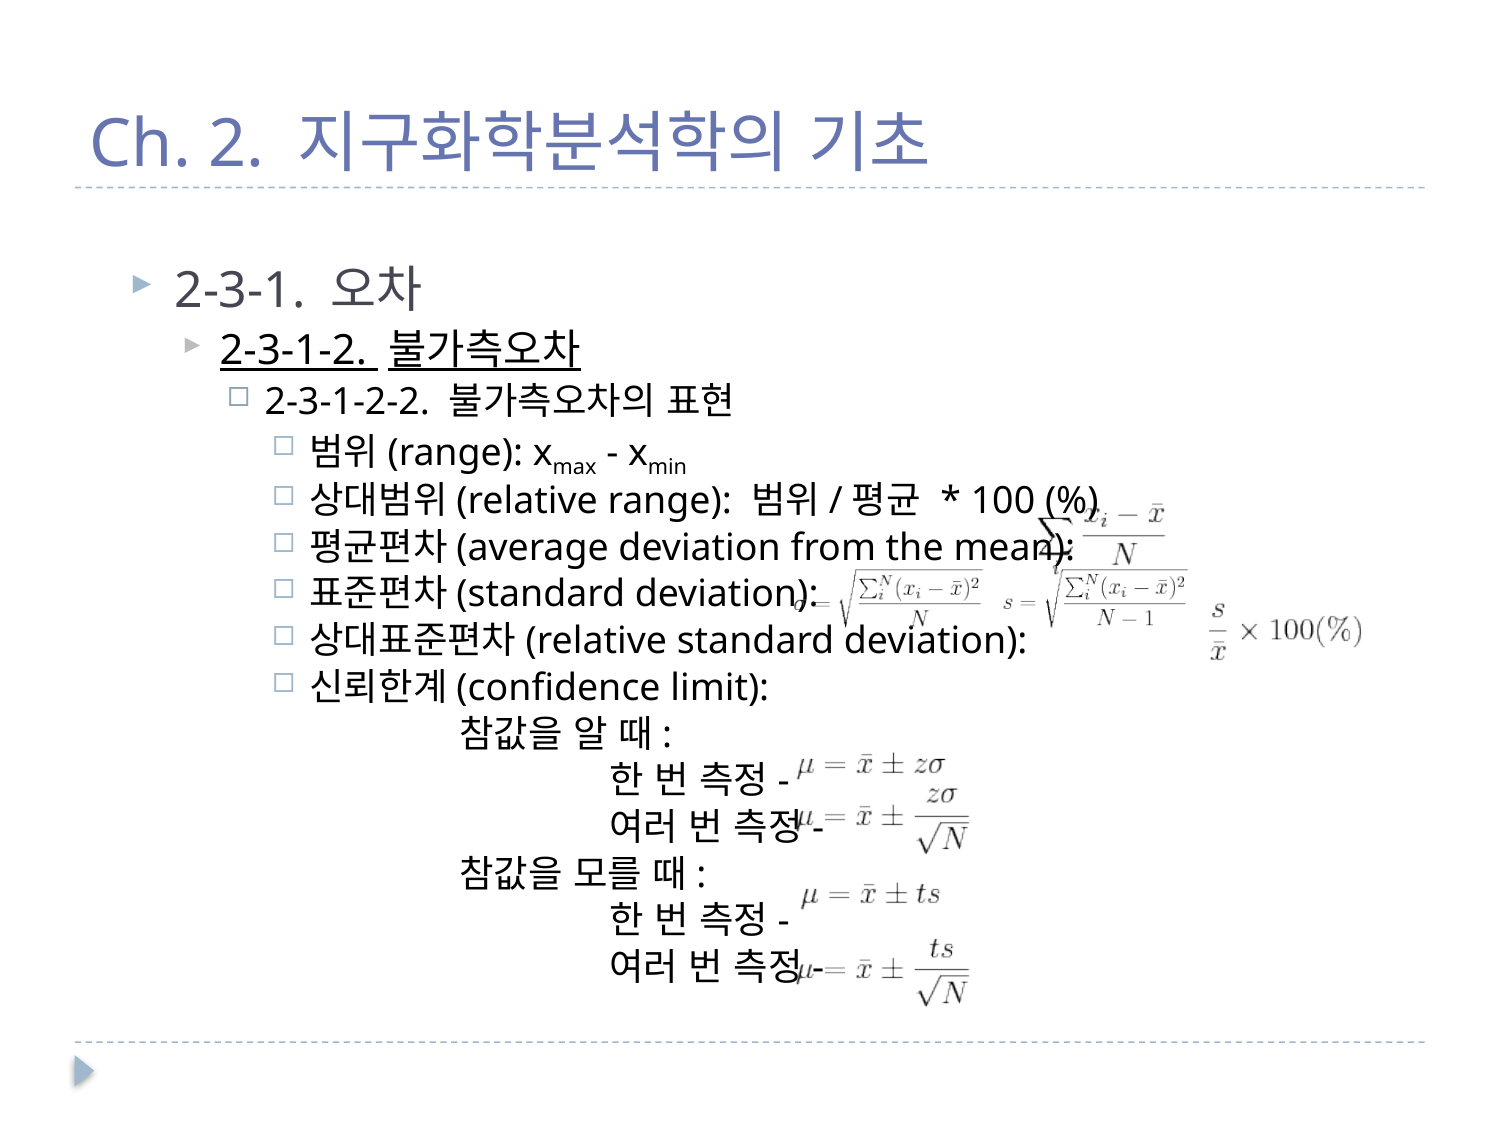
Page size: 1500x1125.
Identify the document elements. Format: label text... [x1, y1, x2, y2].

picture [798, 881, 948, 913]
picture [1205, 602, 1366, 662]
picture [792, 567, 985, 629]
title Ch. 2. 지구화학분석학의 기초 [75, 24, 1425, 188]
picture [1000, 567, 1192, 629]
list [1033, 501, 1171, 567]
picture [792, 935, 973, 1010]
picture [792, 751, 953, 783]
list 2-3-1. 오차 2-3-1-2. 불가측오차 2-3-1-2-2. 불가측오차의 표현 범위(range): xmax - xmin 상대범위(relative range): 범위/평균 * 100 (%) 평균편차(average deviation from the mean): 표준편차(standard deviation): 상대표준편차(relative standard deviation): 신뢰한계(confidence limit): 참값을 알 때: 한 번 측정- 여러 번 측정- 참값을 모를 때: 한 번 측정- 여러 번 측정- [69, 257, 1454, 1049]
picture [792, 787, 973, 856]
